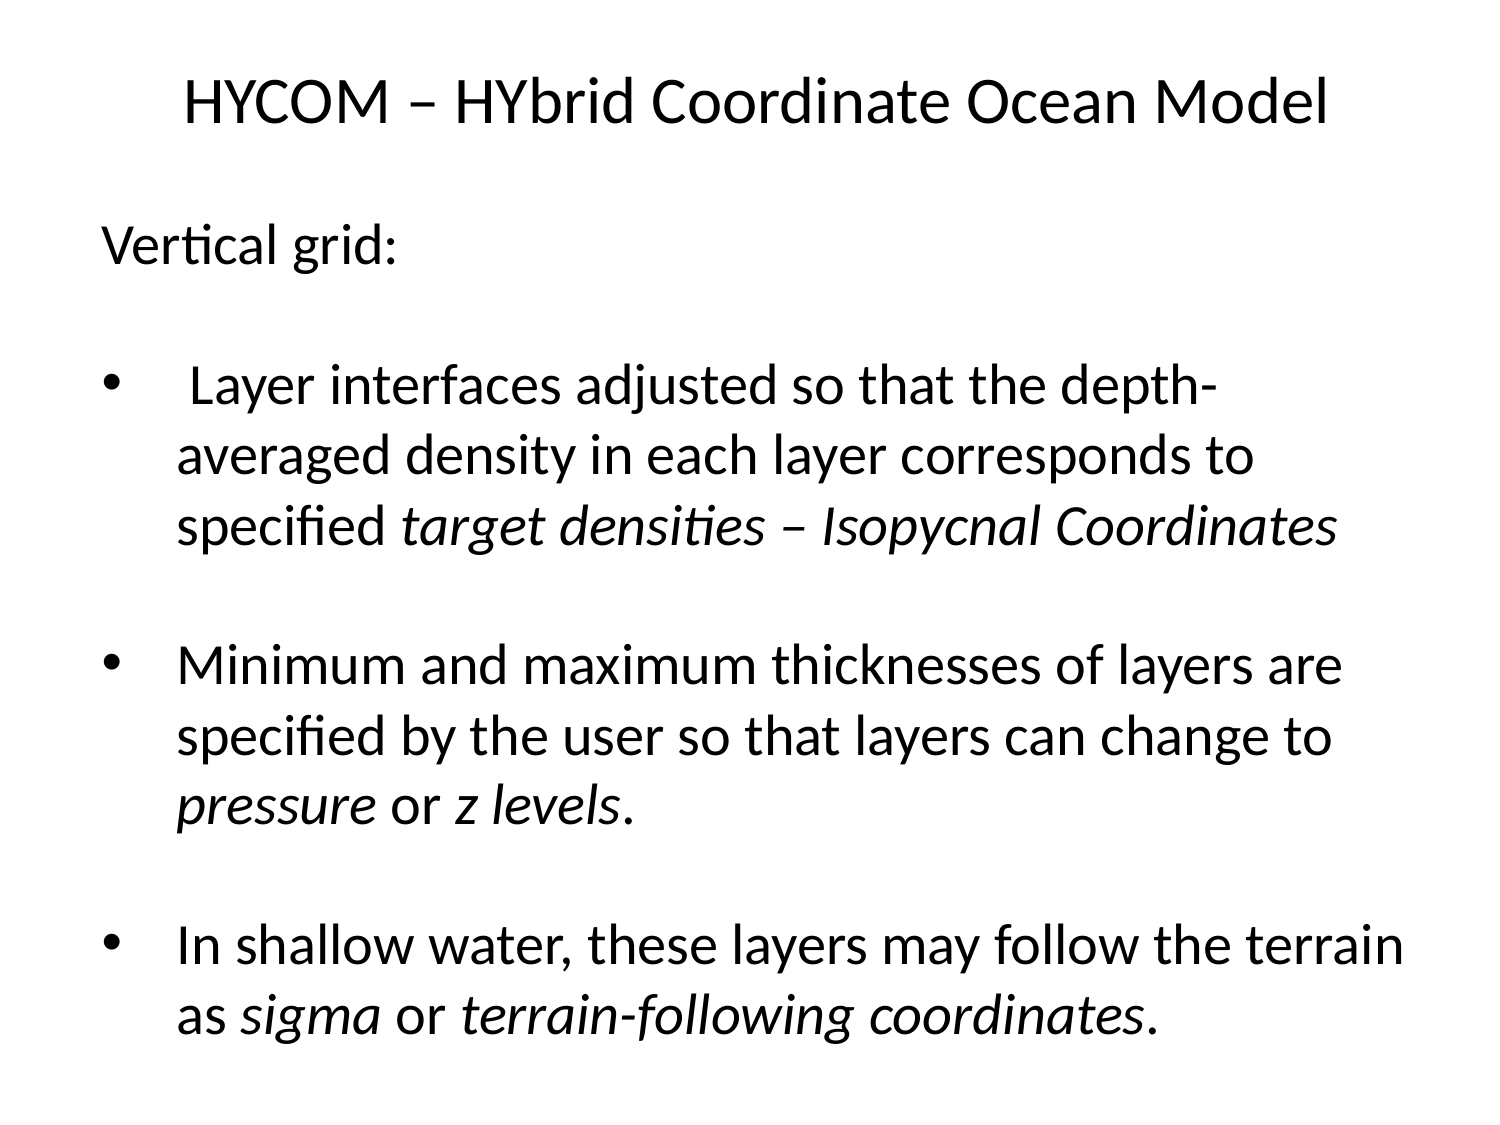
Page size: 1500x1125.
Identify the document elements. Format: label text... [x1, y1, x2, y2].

text_box HYCOM – HYbrid Coordinate Ocean Model Vertical grid: Layer interfaces adjusted so that the depth-averaged density in each layer corresponds to specified target densities – Isopycnal Coordinates Minimum and maximum thicknesses of layers are specified by the user so that layers can change to pressure or z levels. In shallow water, these layers may follow the terrain as sigma or terrain-following coordinates. [86, 49, 1427, 1054]
